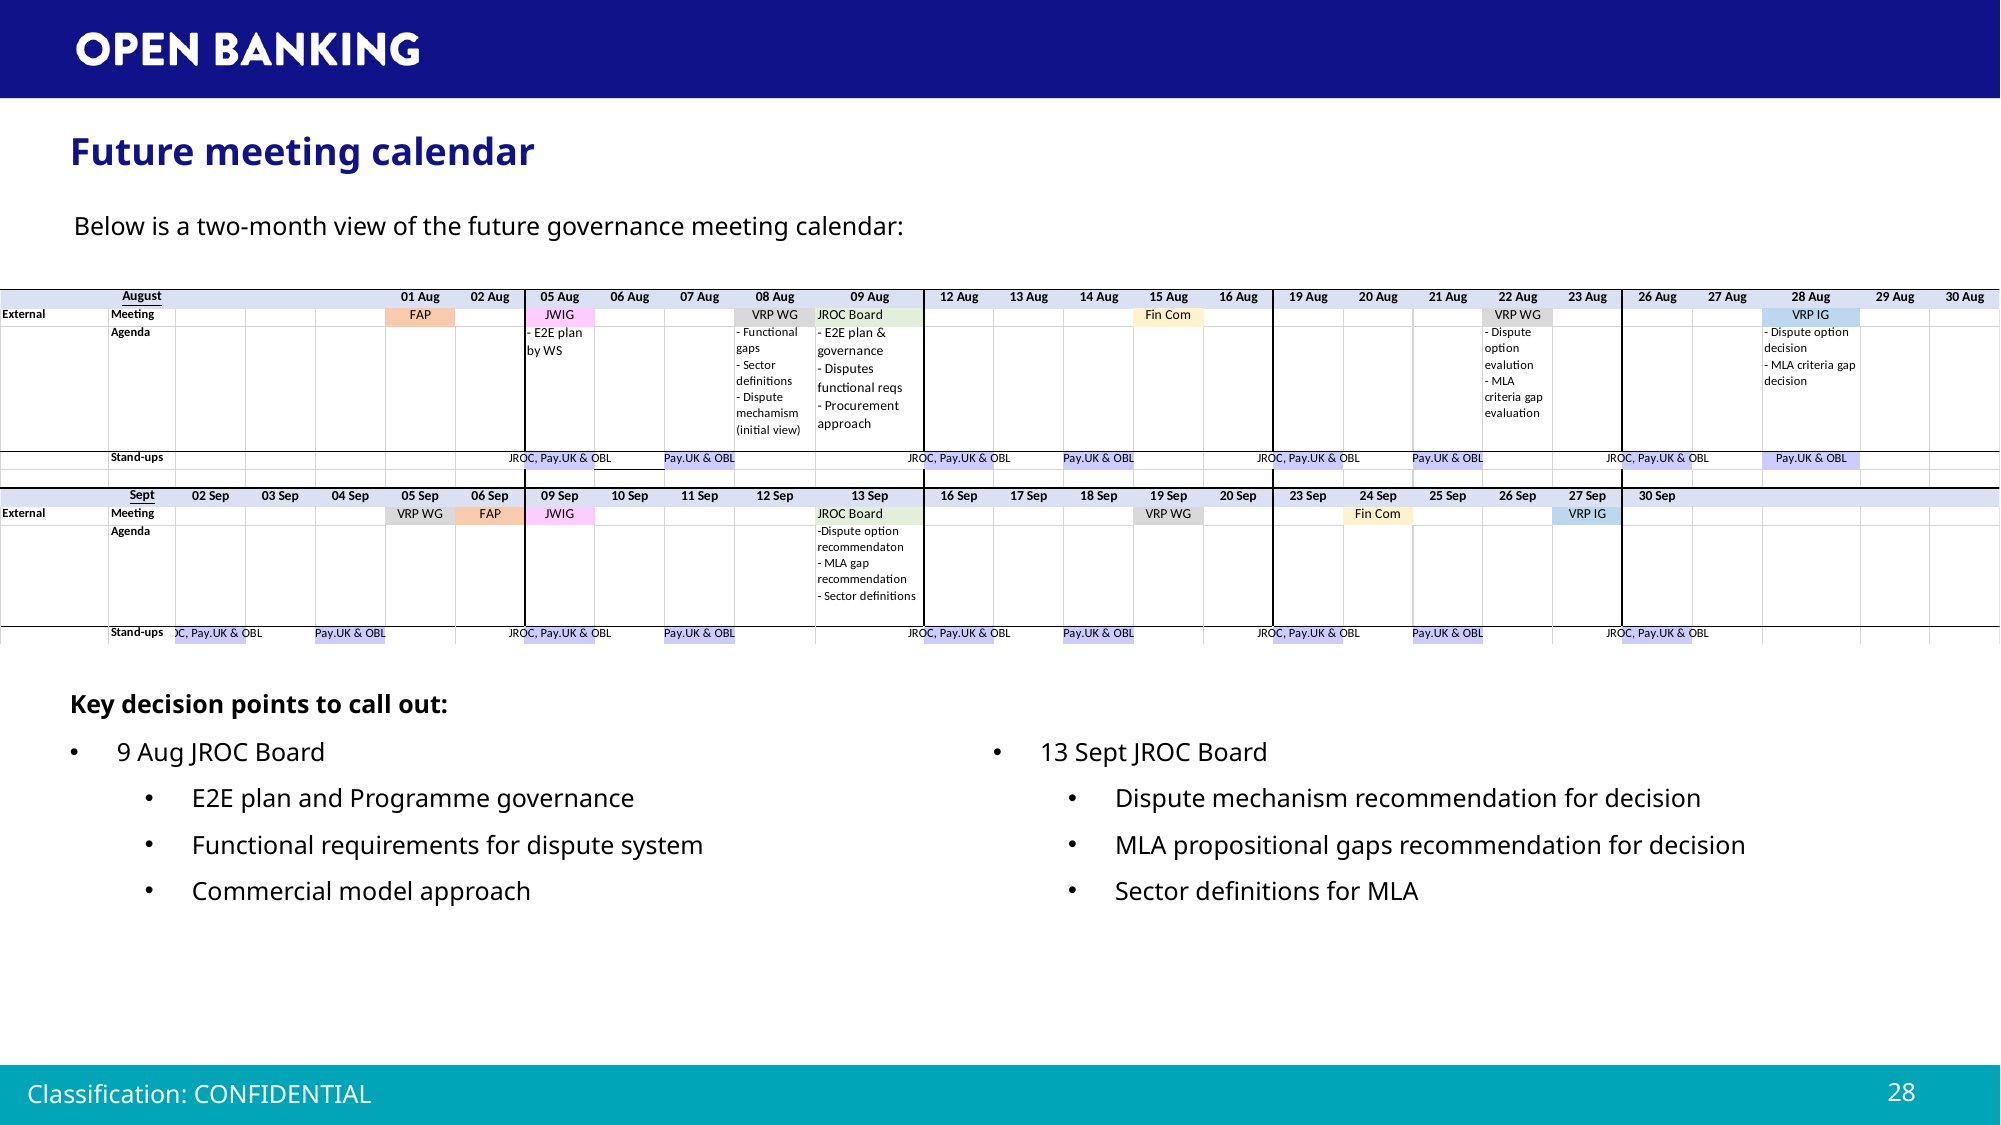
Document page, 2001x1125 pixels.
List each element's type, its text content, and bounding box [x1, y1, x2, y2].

text_box Classification: CONFIDENTIAL [1, 1063, 399, 1124]
picture [0, 289, 2000, 645]
list Below is a two-month view of the future governance meeting calendar: [59, 206, 1936, 267]
text_box Key decision points to call out: 9 Aug JROC Board E2E plan and Programme governance Functional requirements for dispute system Commercial model approach 13 Sept JROC Board Dispute mechanism recommendation for decision MLA propositional gaps recommendation for decision Sector definitions for MLA [54, 684, 1932, 1052]
title Future meeting calendar [54, 125, 1629, 207]
picture [43, 0, 452, 99]
slide_number 28 [1412, 1064, 1932, 1124]
